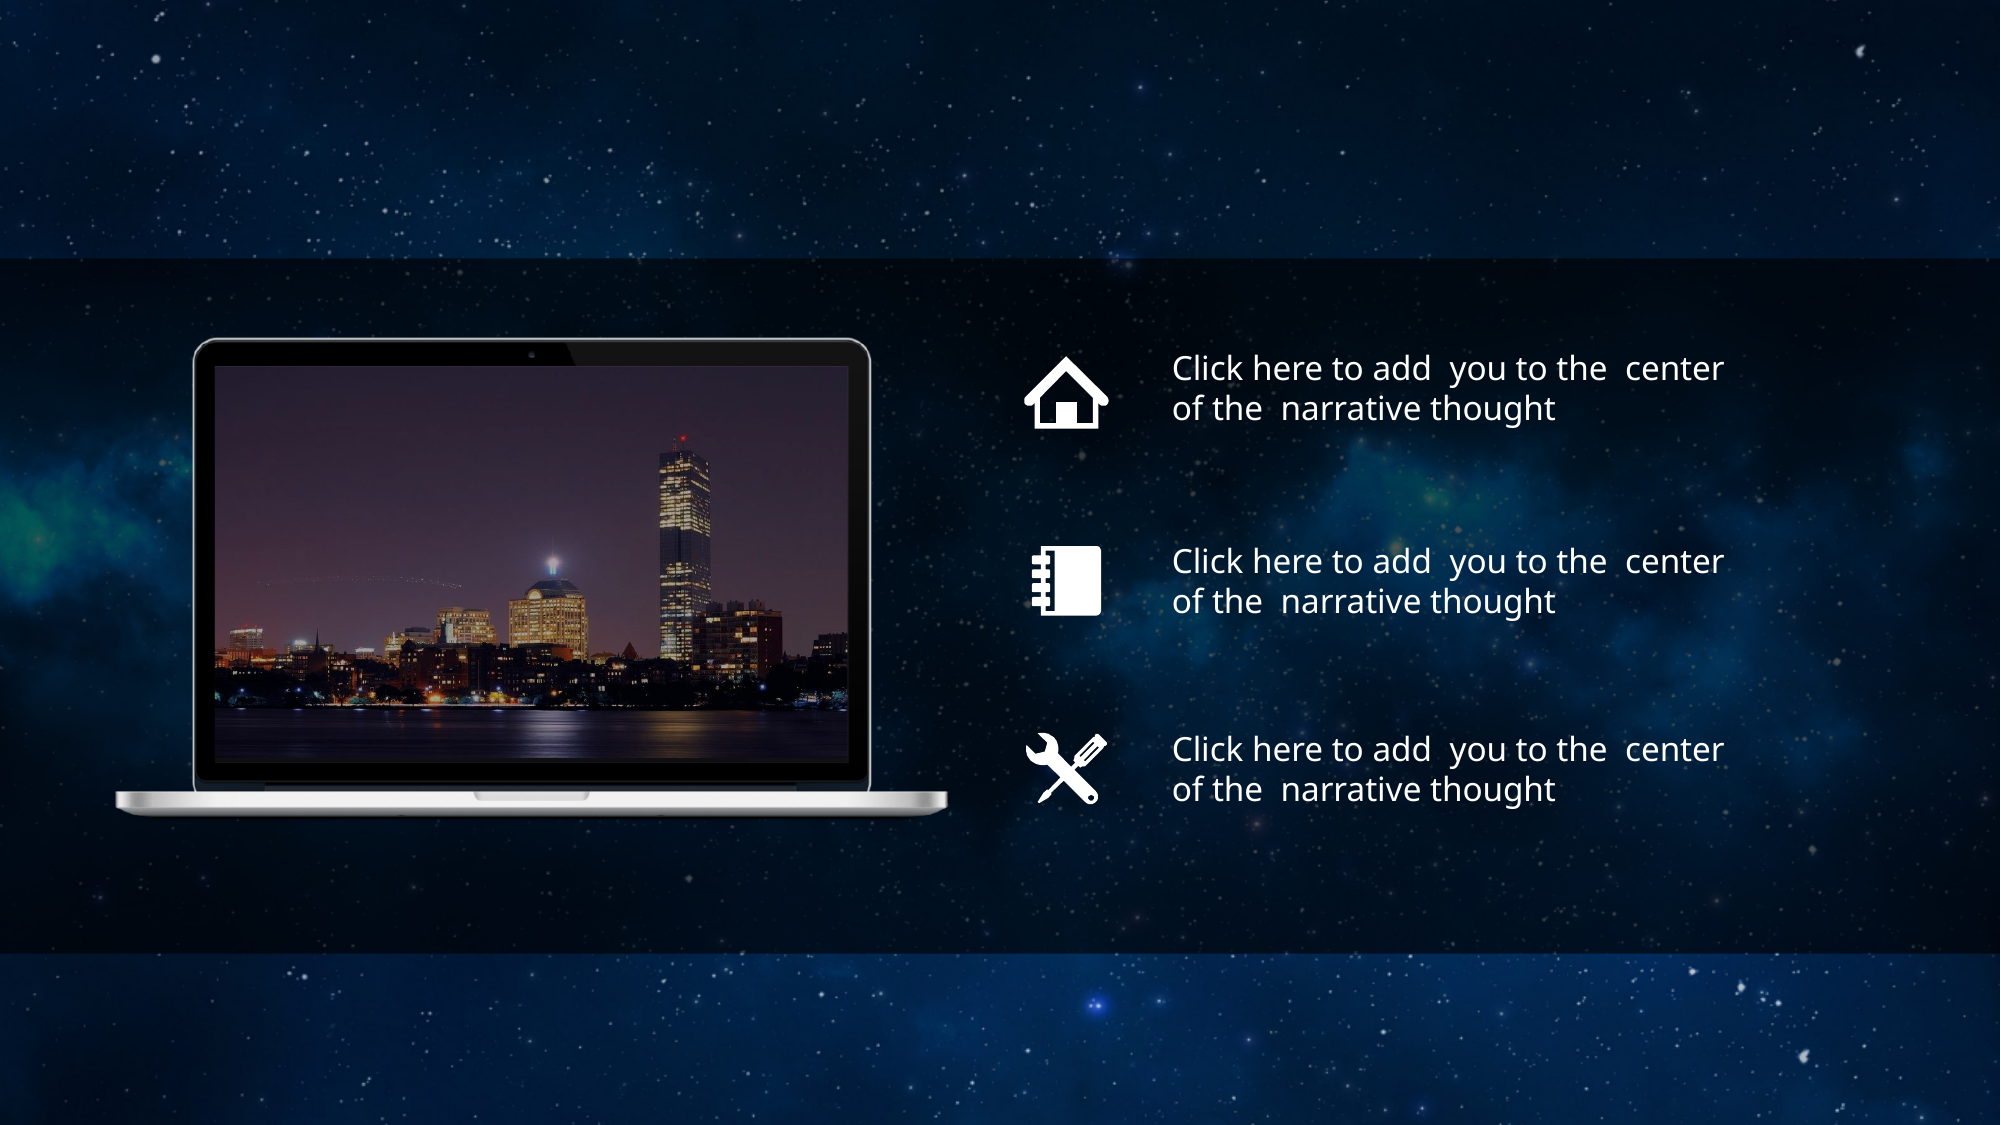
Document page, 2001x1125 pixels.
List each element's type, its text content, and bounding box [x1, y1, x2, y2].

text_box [31, 286, 1031, 901]
text_box Click here to add you to the center of the narrative thought [1173, 549, 1826, 613]
text_box [0, 257, 2000, 955]
text_box [1031, 356, 1109, 429]
picture [0, 0, 2000, 257]
text_box [1031, 732, 1107, 805]
text_box Click here to add you to the center of the narrative thought [1173, 355, 1826, 420]
picture [0, 955, 2000, 1125]
text_box [1031, 546, 1102, 616]
text_box Click here to add you to the center of the narrative thought [1174, 737, 1825, 800]
